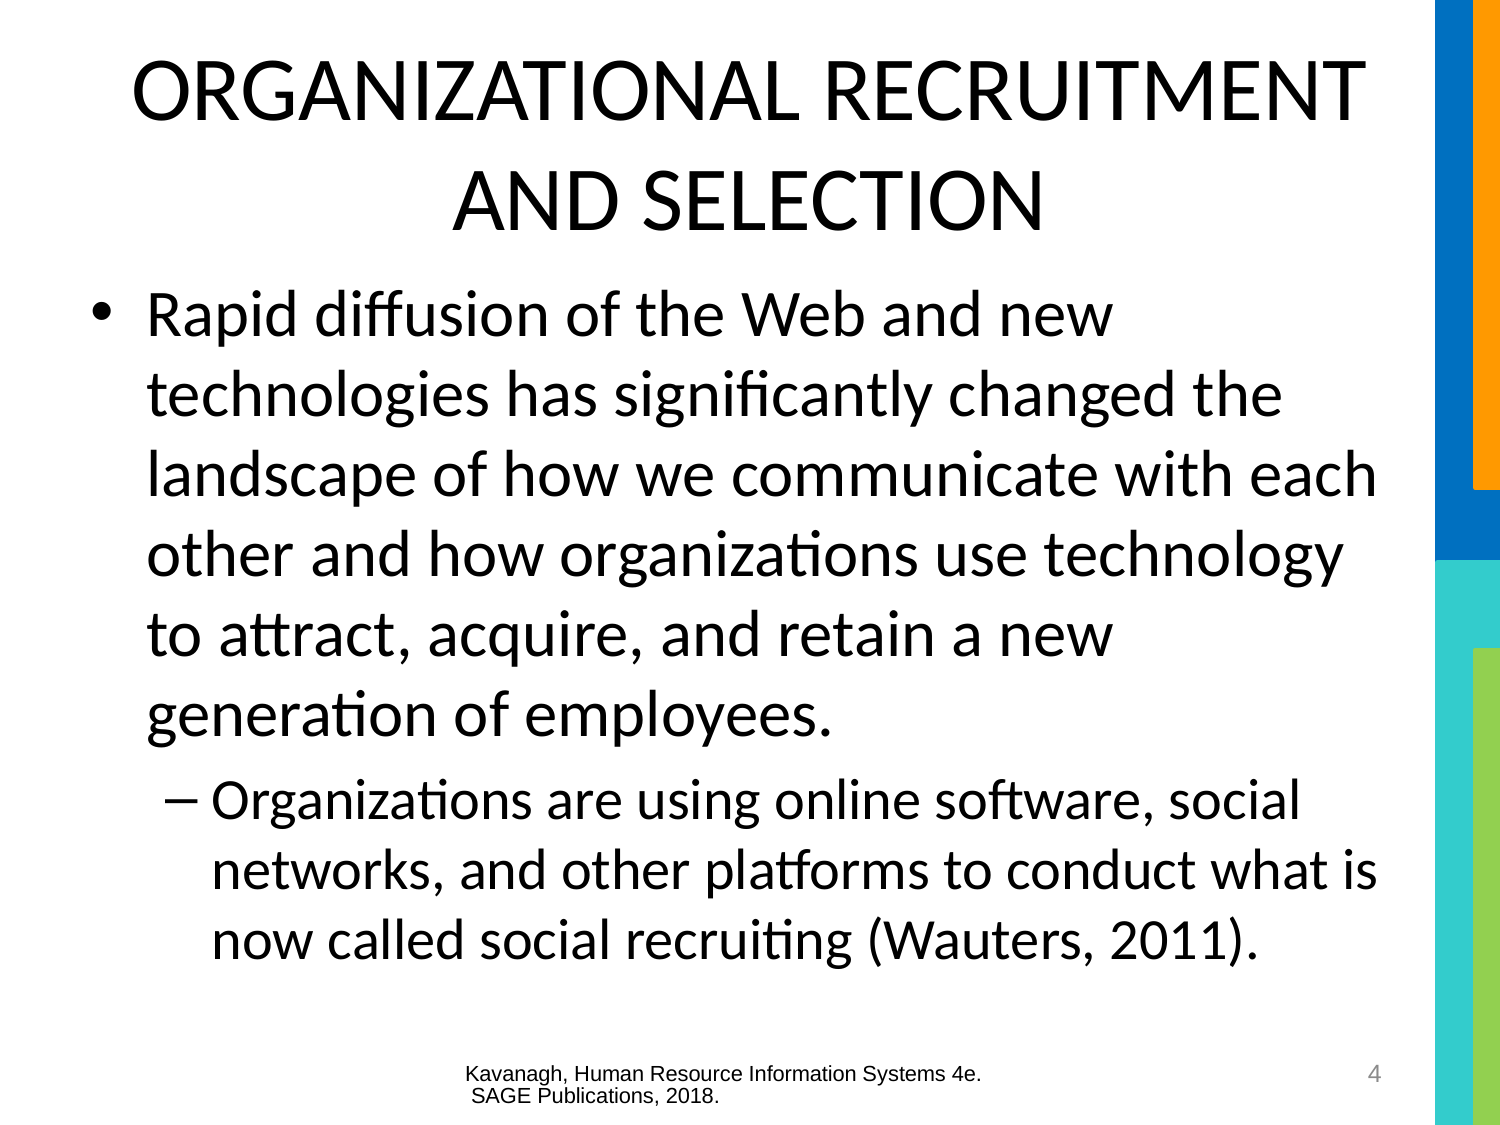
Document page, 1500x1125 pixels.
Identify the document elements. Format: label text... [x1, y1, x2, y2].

footer Kavanagh, Human Resource Information Systems 4e. SAGE Publications, 2018. [450, 1042, 1004, 1103]
title ORGANIZATIONAL RECRUITMENT AND SELECTION [75, 45, 1425, 233]
list Rapid diffusion of the Web and new technologies has significantly changed the landscape of how we communicate with each other and how organizations use technology to attract, acquire, and retain a new generation of employees. Organizations are using online software, social networks, and other platforms to conduct what is now called social recruiting (Wauters, 2011). [75, 262, 1425, 1005]
slide_number 4 [1059, 1042, 1397, 1103]
